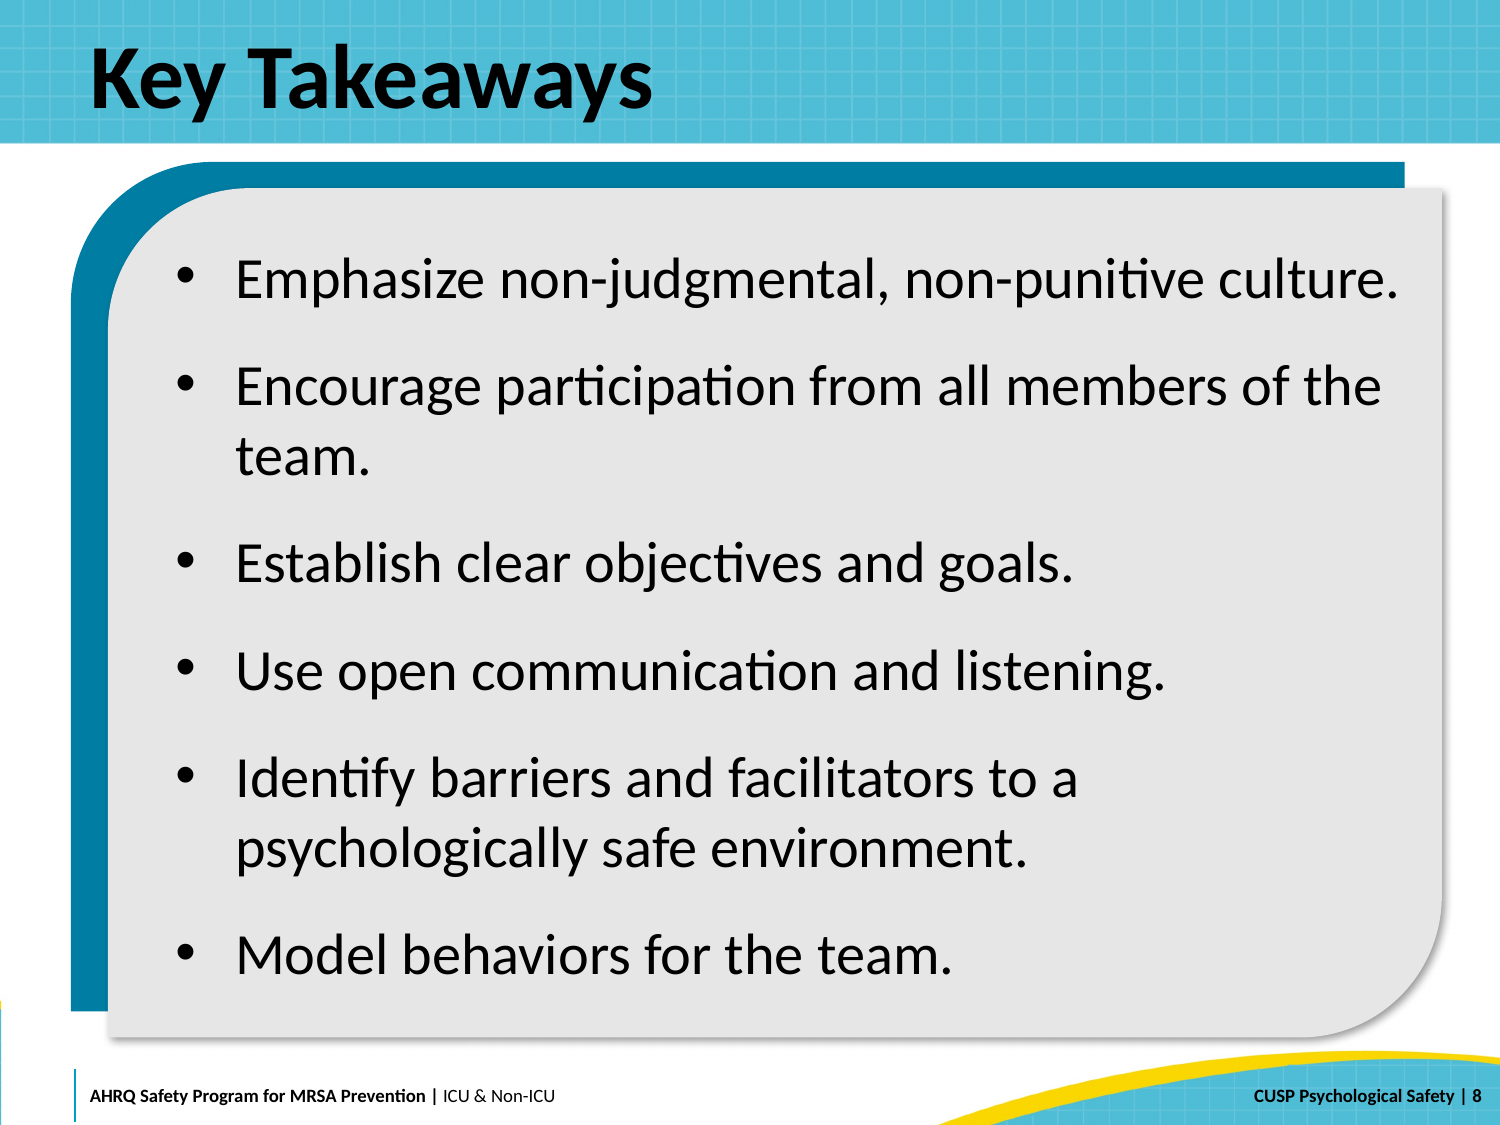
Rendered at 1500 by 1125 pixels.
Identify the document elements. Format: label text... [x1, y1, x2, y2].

picture [0, 0, 1500, 1125]
list Emphasize non-judgmental, non-punitive culture. Encourage participation from all members of the team. Establish clear objectives and goals. Use open communication and listening. Identify barriers and facilitators to a psychologically safe environment. Model behaviors for the team. [160, 210, 1425, 1016]
title Key Takeaways [75, 0, 1425, 150]
slide_number | 8 [1455, 1065, 1500, 1125]
